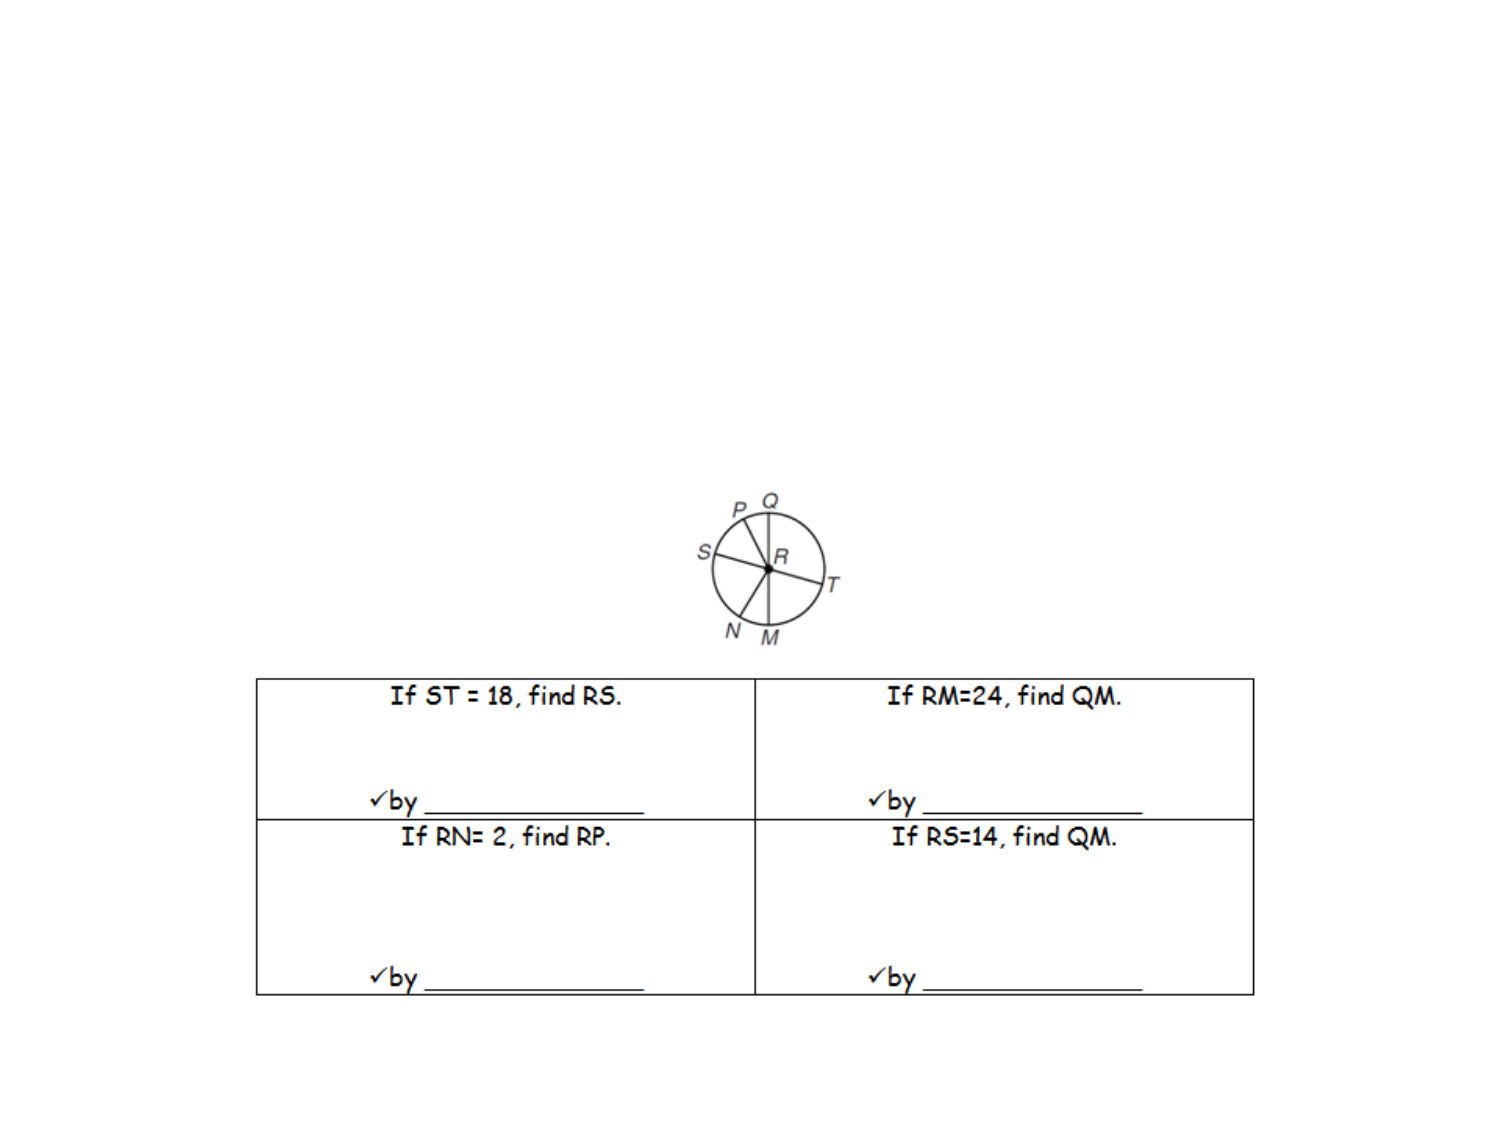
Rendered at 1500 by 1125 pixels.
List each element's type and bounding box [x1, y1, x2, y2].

picture [187, 462, 1288, 1051]
